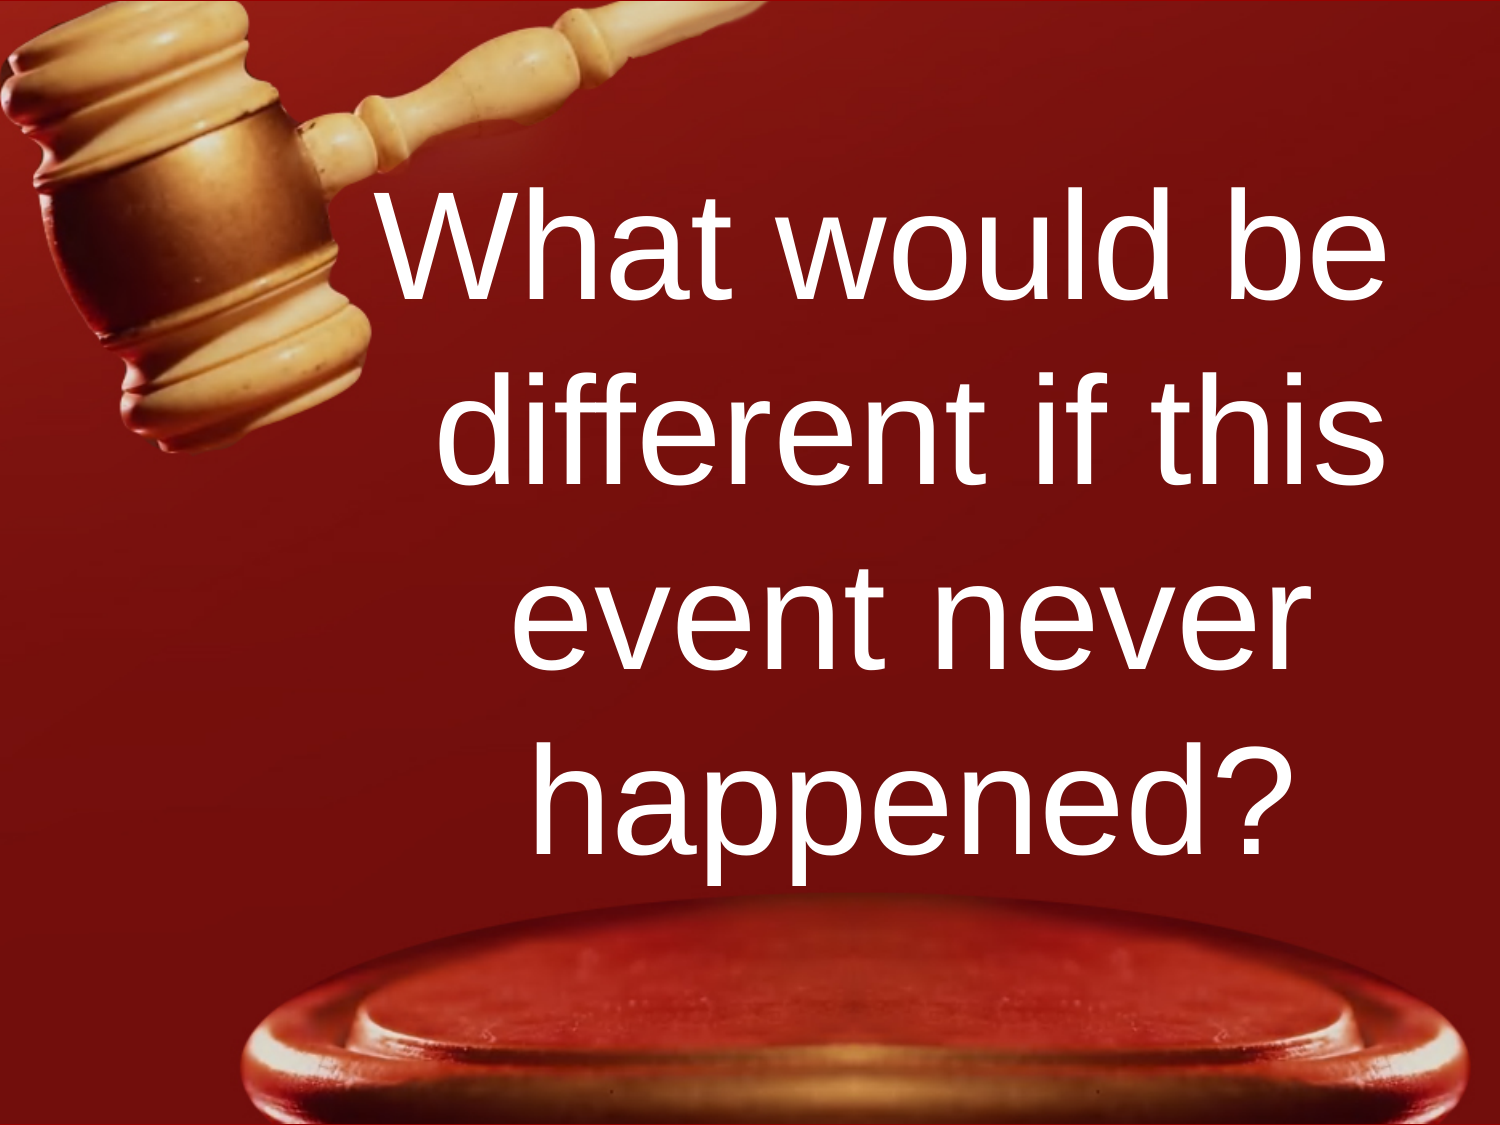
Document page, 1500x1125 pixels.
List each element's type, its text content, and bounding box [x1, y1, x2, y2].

list What would be different if this event never happened? [337, 137, 1431, 888]
picture [0, 1, 1500, 1124]
